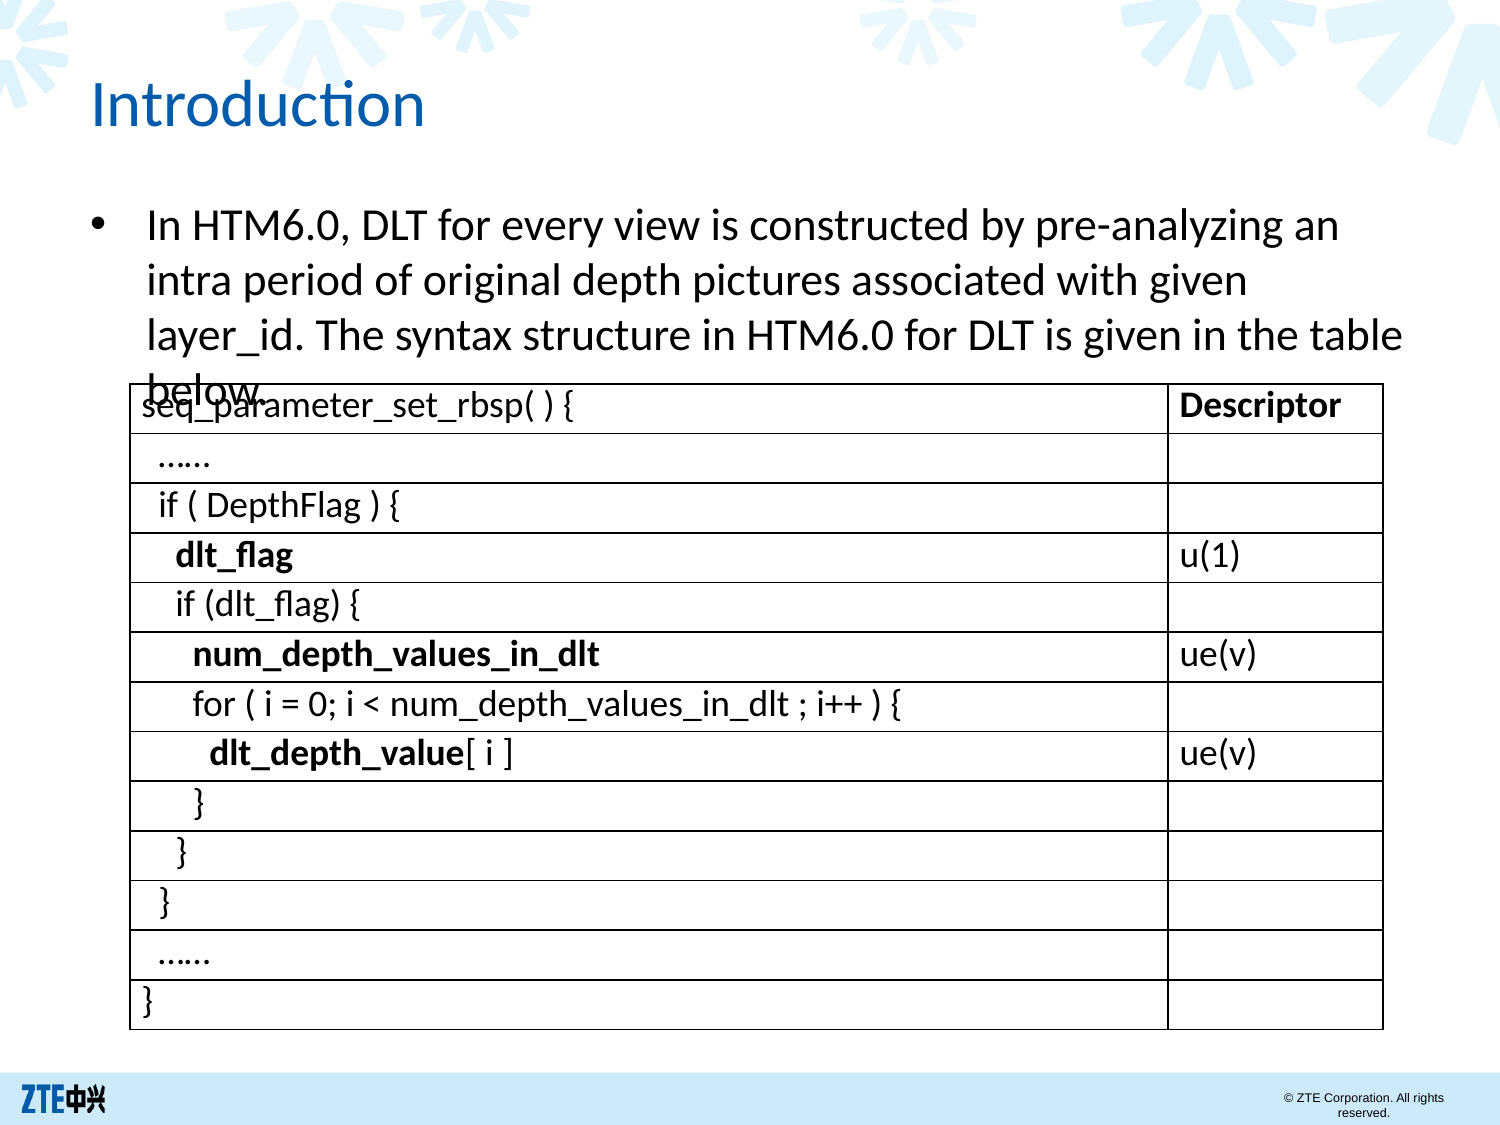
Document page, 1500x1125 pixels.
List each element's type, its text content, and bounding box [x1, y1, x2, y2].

table_cell ue(v) [1169, 732, 1382, 780]
table_cell u(1) [1169, 534, 1382, 582]
table_cell [1169, 484, 1382, 532]
table_cell [1169, 583, 1382, 631]
table_cell ue(v) [1169, 633, 1382, 681]
table_header Descriptor [1169, 385, 1382, 433]
table_cell dlt_depth_value[ i ] [131, 732, 1167, 780]
table_cell [1169, 931, 1382, 979]
table_cell [1169, 881, 1382, 929]
table_cell [1169, 981, 1382, 1029]
list In HTM6.0, DLT for every view is constructed by pre-analyzing an intra period of original depth pictures associated with given layer_id. The syntax structure in HTM6.0 for DLT is given in the table below. [75, 187, 1425, 930]
table_cell if ( DepthFlag ) { [131, 484, 1167, 532]
table_cell [1169, 832, 1382, 880]
table_cell …… [131, 931, 1167, 979]
table_header seq_parameter_set_rbsp( ) { [131, 385, 1167, 433]
picture [0, 0, 1500, 1125]
table_cell [1169, 434, 1382, 482]
table_cell } [131, 832, 1167, 880]
table_cell } [131, 881, 1167, 929]
table_cell [1169, 683, 1382, 731]
table_cell …… [131, 434, 1167, 482]
table_cell for ( i = 0; i < num_depth_values_in_dlt ; i++ ) { [131, 683, 1167, 731]
table_cell } [131, 981, 1167, 1029]
table_cell [1169, 782, 1382, 830]
table_cell if (dlt_flag) { [131, 583, 1167, 631]
table_cell num_depth_values_in_dlt [131, 633, 1167, 681]
title Introduction [75, 25, 1425, 175]
table_cell dlt_flag [131, 534, 1167, 582]
table_cell } [131, 782, 1167, 830]
